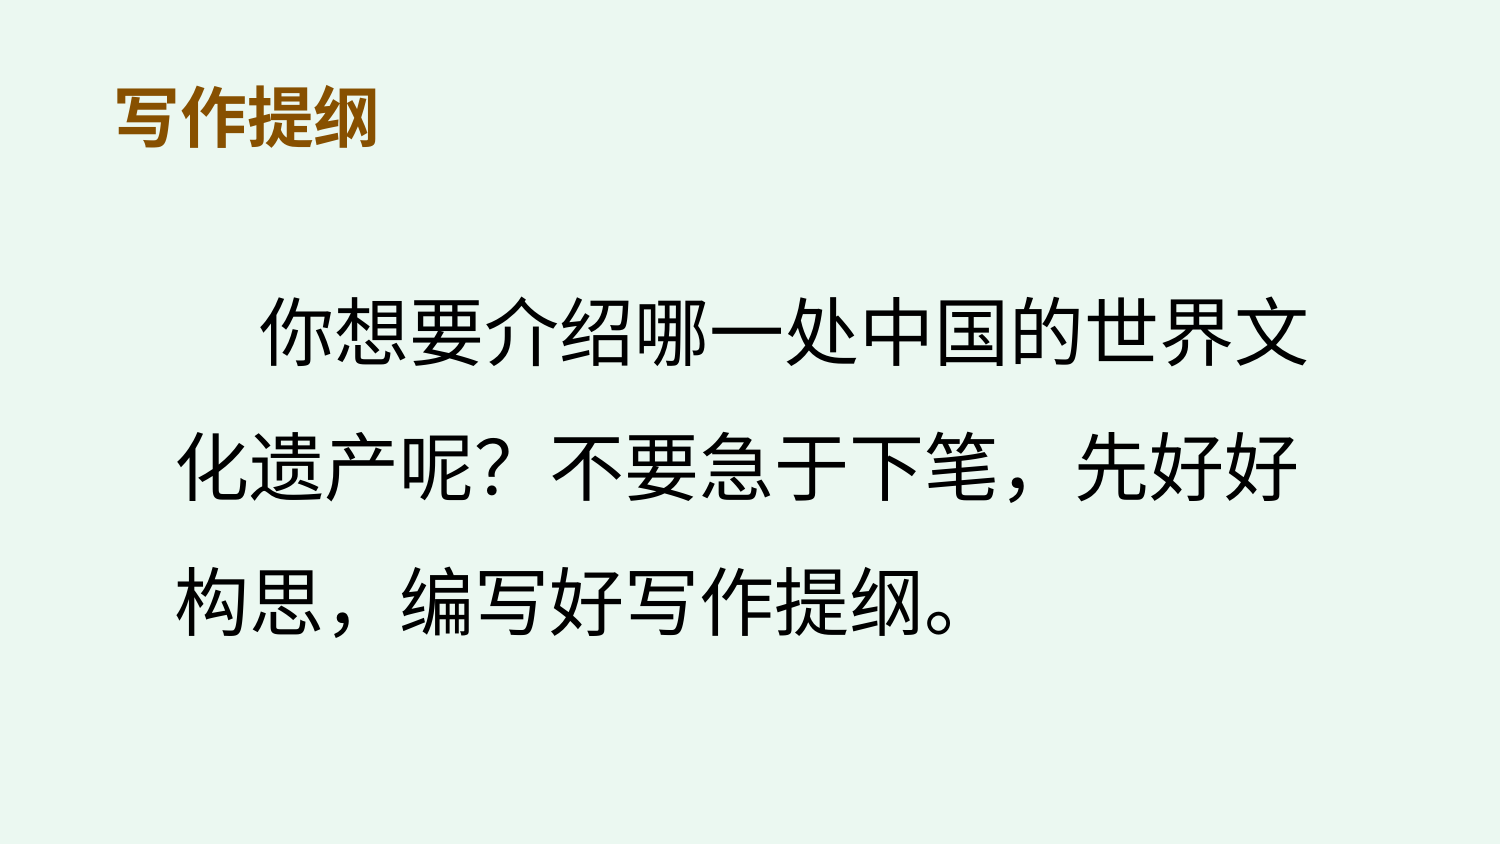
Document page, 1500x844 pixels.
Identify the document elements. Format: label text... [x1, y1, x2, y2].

text_box 你想要介绍哪一处中国的世界文化遗产呢？不要急于下笔，先好好构思，编写好写作提纲。 [159, 232, 1376, 653]
text_box 写作提纲 [102, 69, 419, 162]
